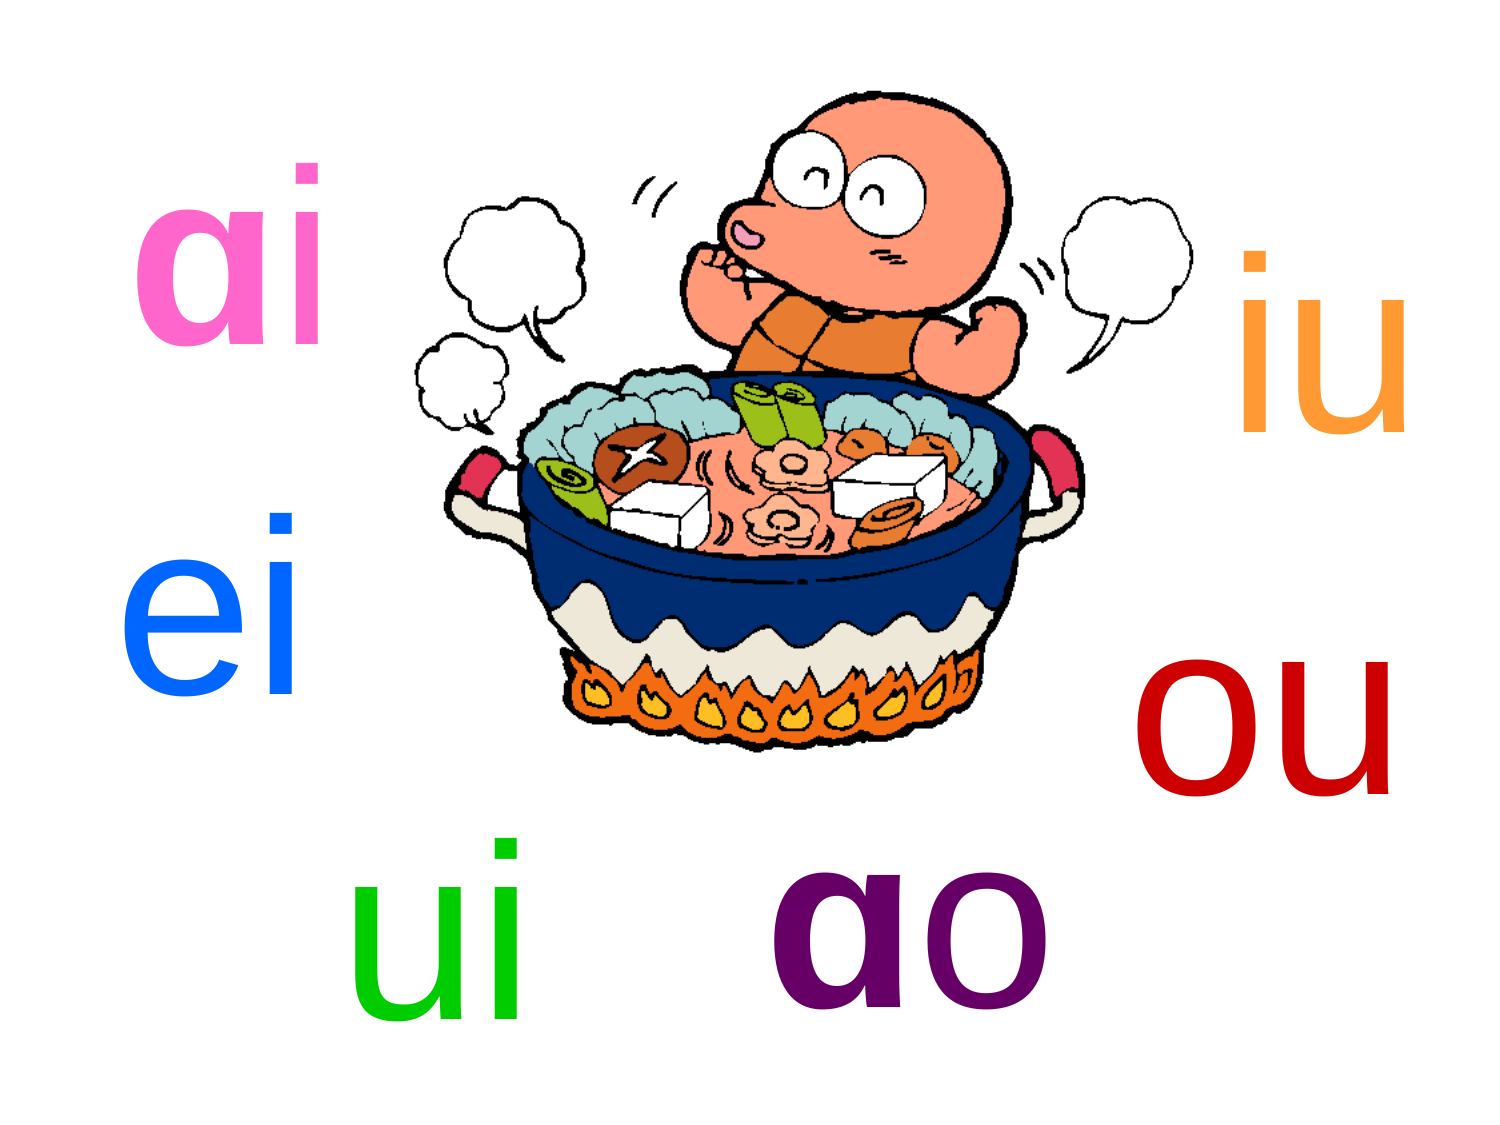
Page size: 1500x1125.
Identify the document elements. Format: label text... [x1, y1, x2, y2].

text_box ou [1112, 537, 1438, 853]
text_box iu [1212, 174, 1500, 490]
text_box ui [324, 762, 600, 1078]
text_box ɑo [749, 767, 1125, 1065]
text_box ei [99, 437, 407, 753]
picture [412, 87, 1201, 759]
text_box ɑi [112, 87, 410, 403]
